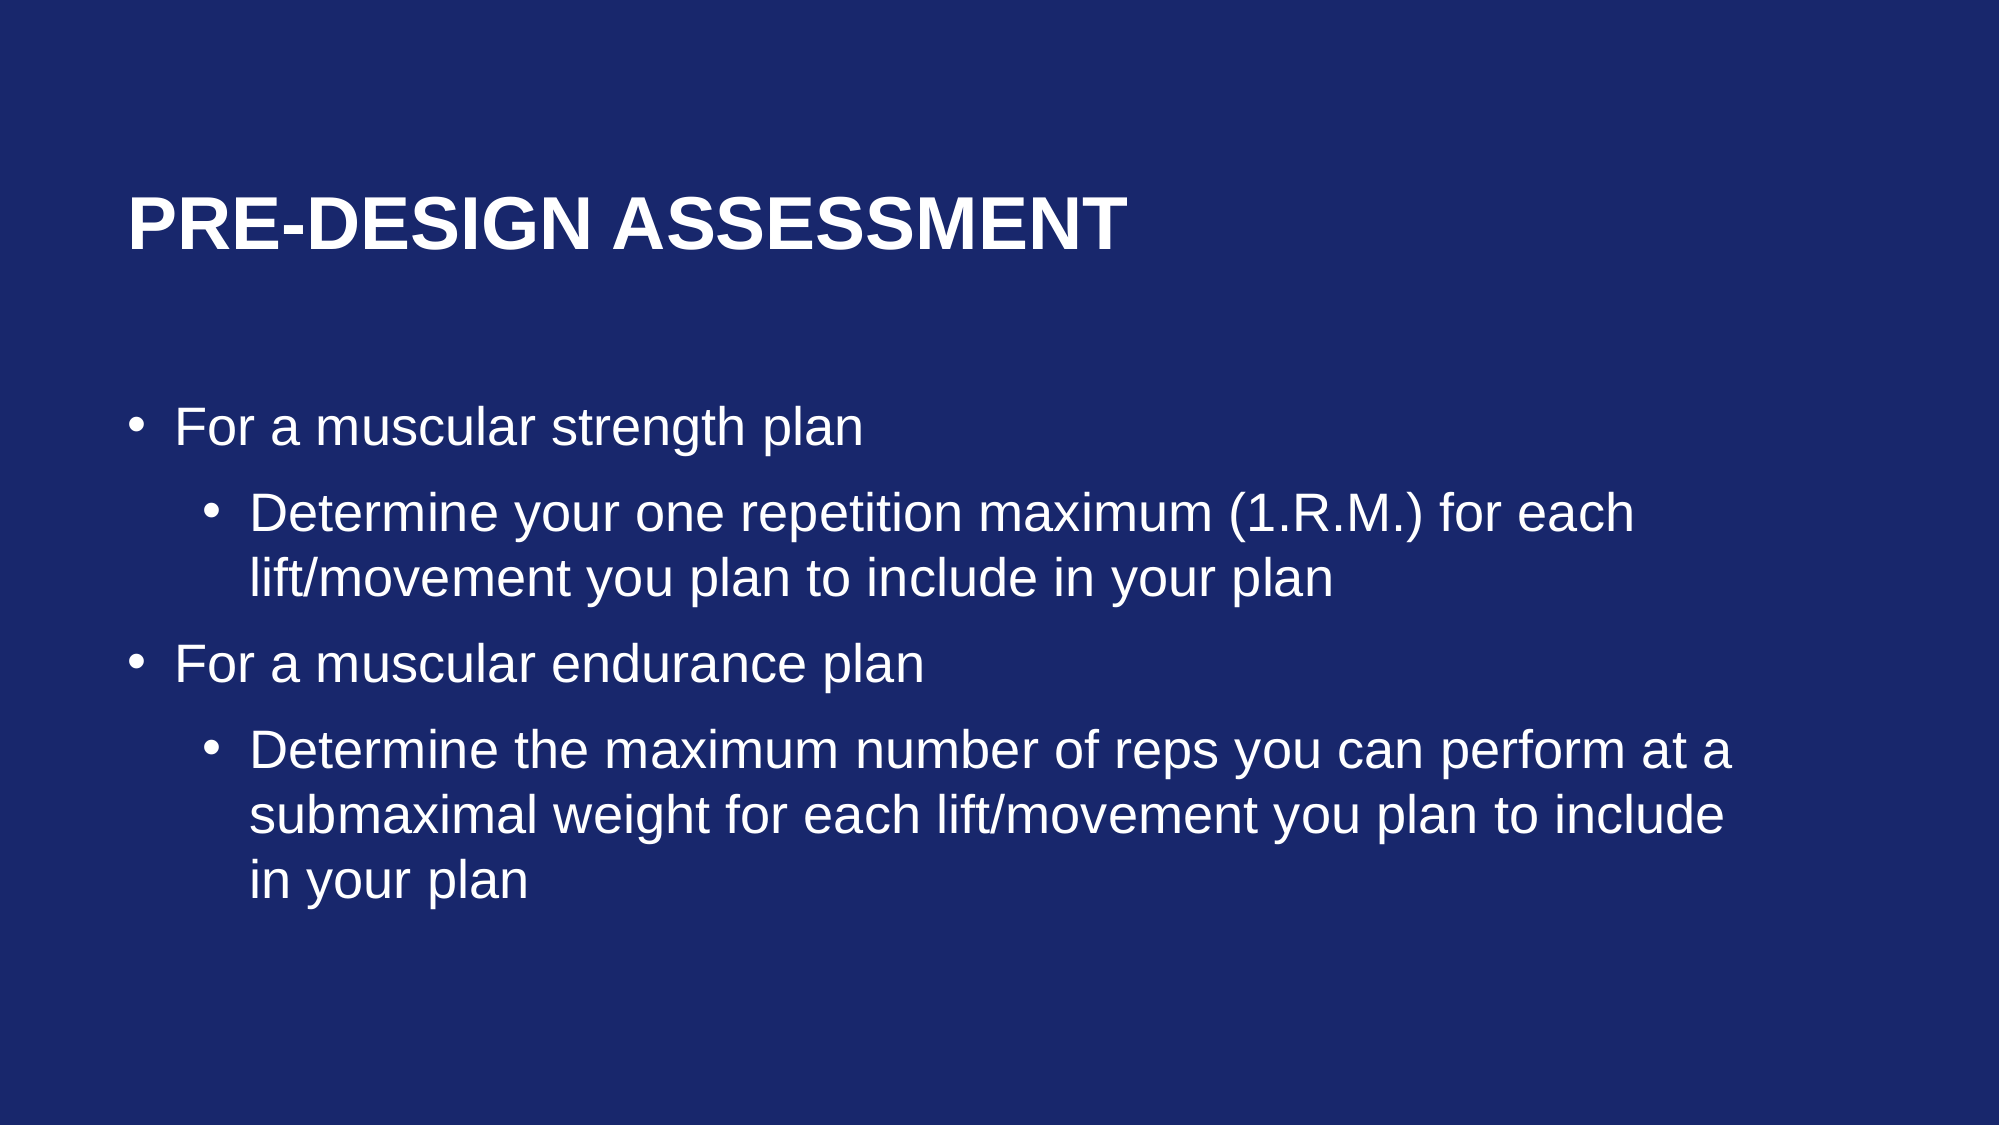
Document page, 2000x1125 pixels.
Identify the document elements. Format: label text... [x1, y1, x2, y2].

title Pre-design Assessment [112, 99, 1775, 339]
list For a muscular strength plan Determine your one repetition maximum (1.R.M.) for each lift/movement you plan to include in your plan For a muscular endurance plan Determine the maximum number of reps you can perform at a submaximal weight for each lift/movement you plan to include in your plan [112, 351, 1775, 950]
